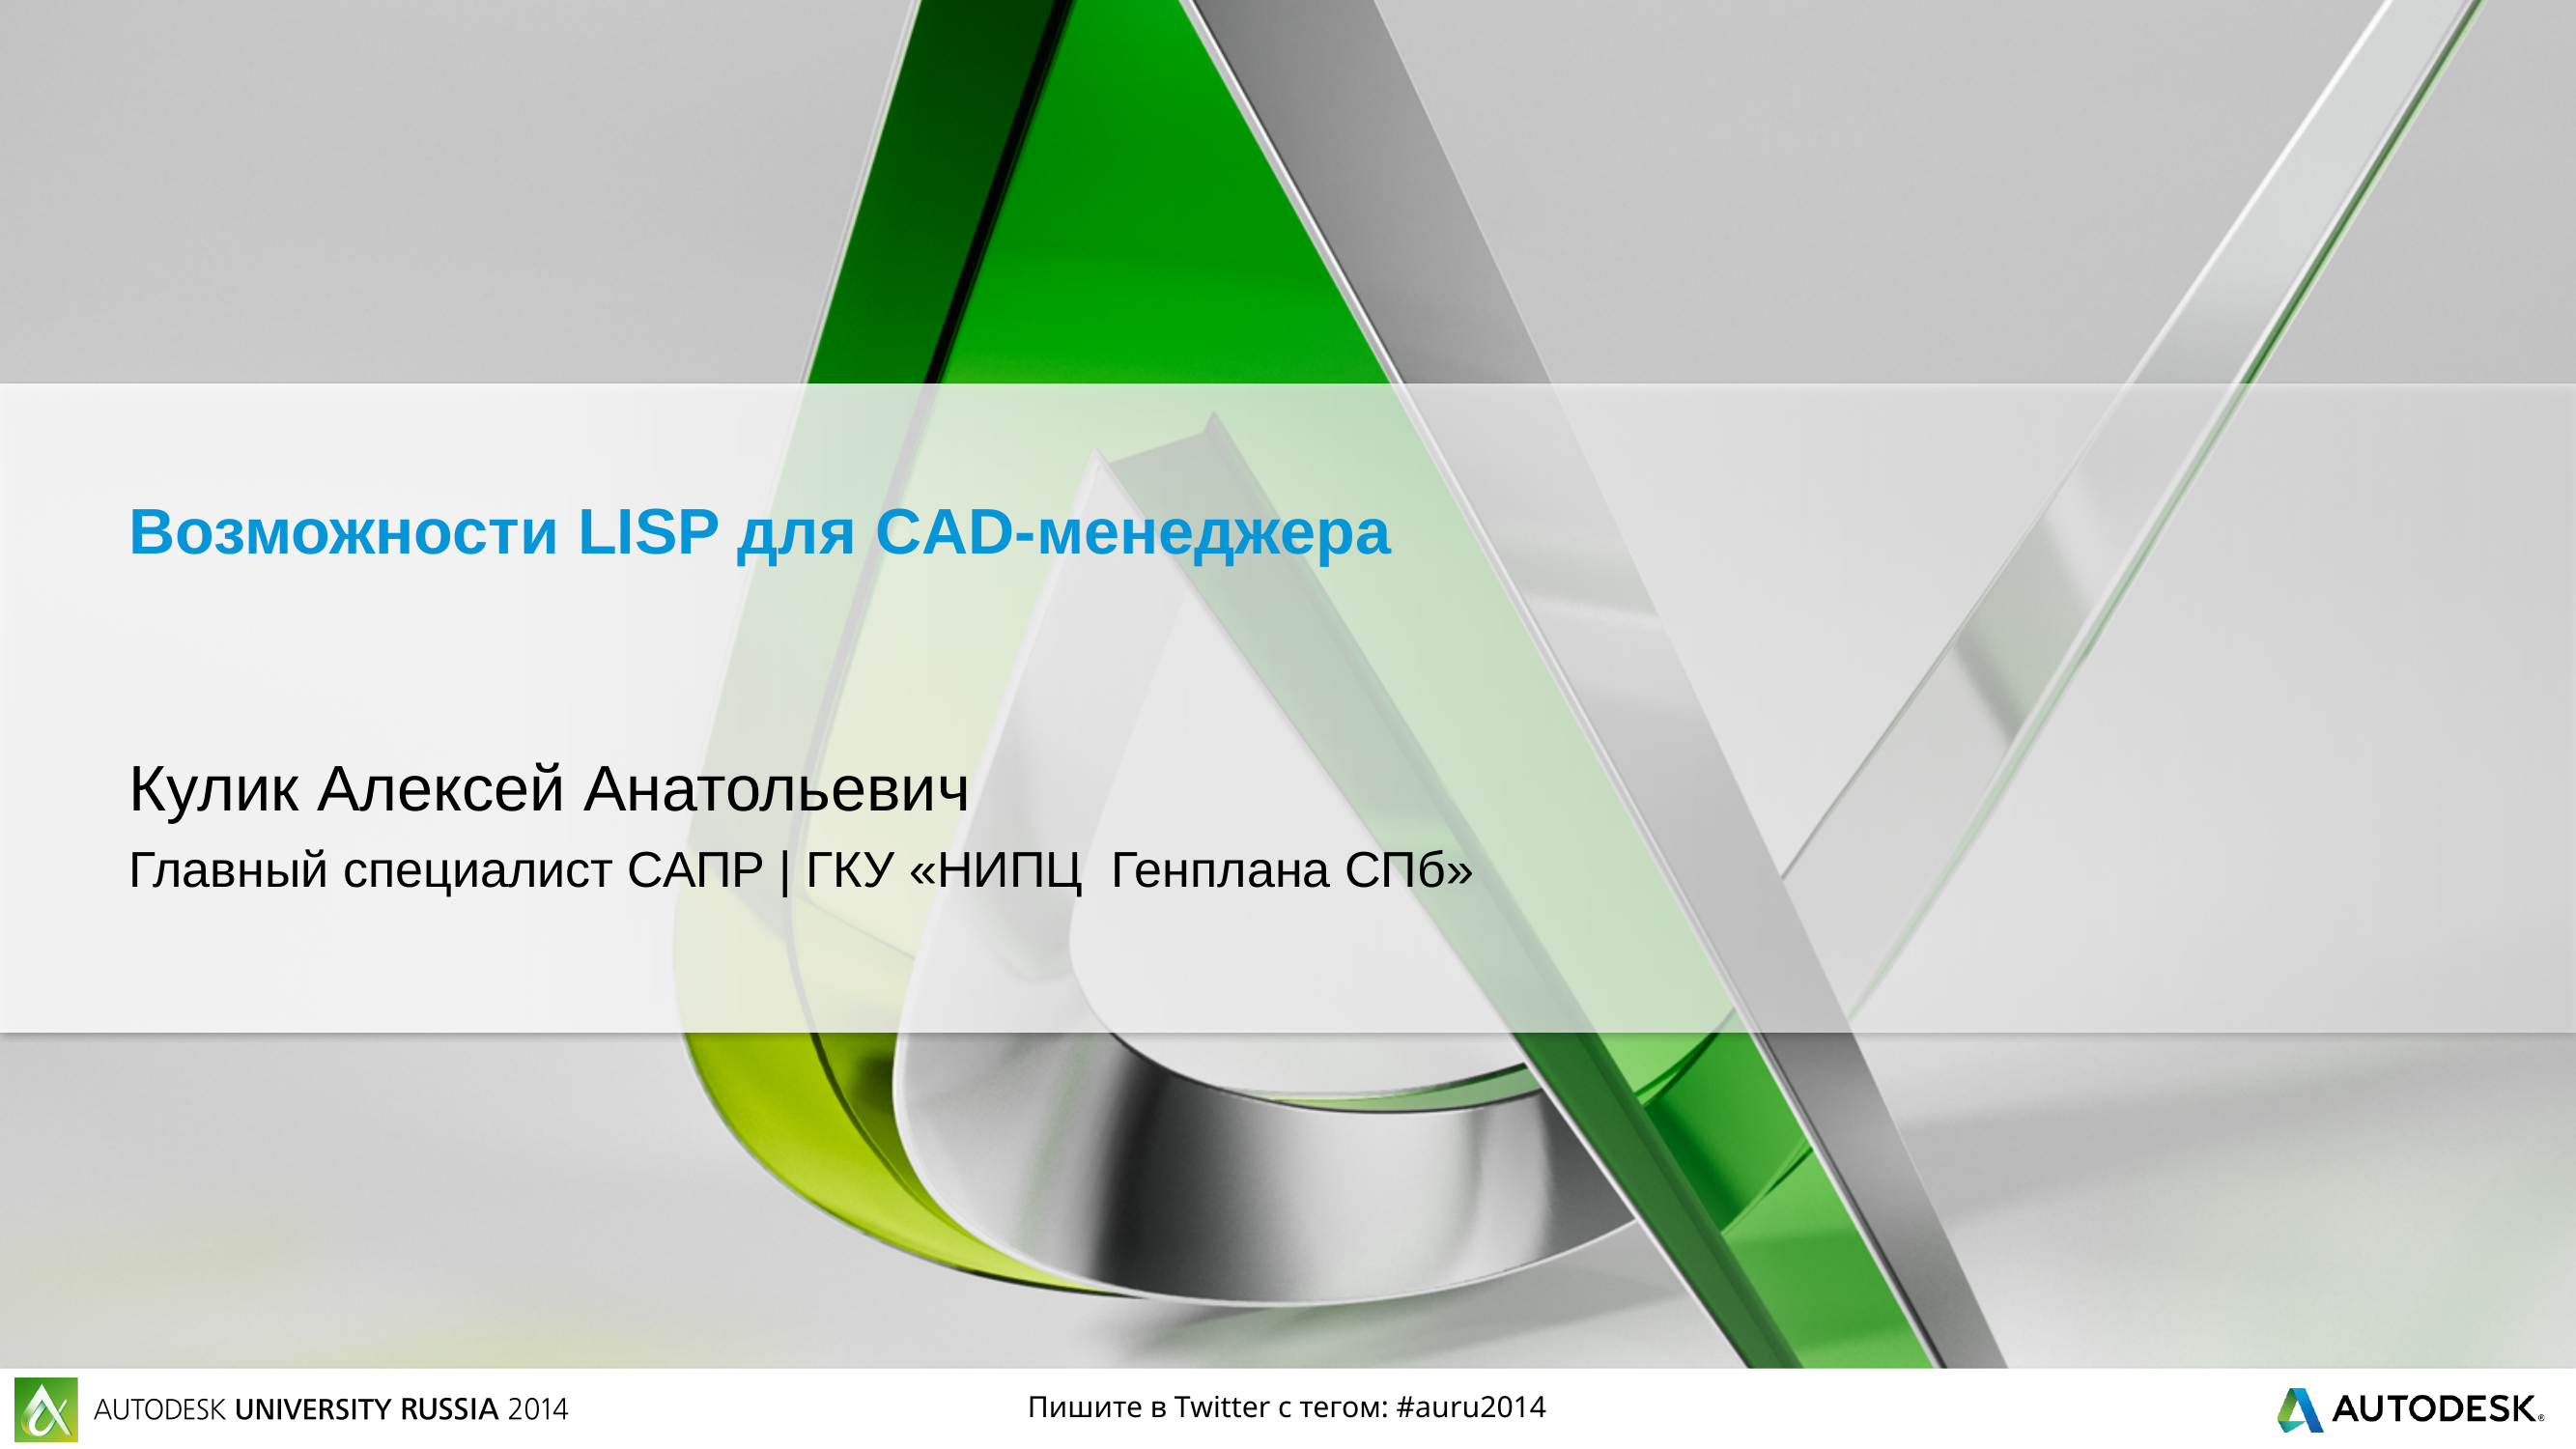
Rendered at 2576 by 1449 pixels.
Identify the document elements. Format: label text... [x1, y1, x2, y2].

picture [0, 0, 2576, 384]
picture [14, 1378, 569, 1442]
picture [0, 1033, 2576, 1368]
list Возможности LISP для CAD-менеджера [128, 489, 2441, 745]
picture [2276, 1386, 2545, 1434]
list Кулик Алексей Анатольевич [128, 746, 2441, 837]
list Главный специалист САПР | ГКУ «НИПЦ Генплана СПб» [128, 837, 2441, 902]
